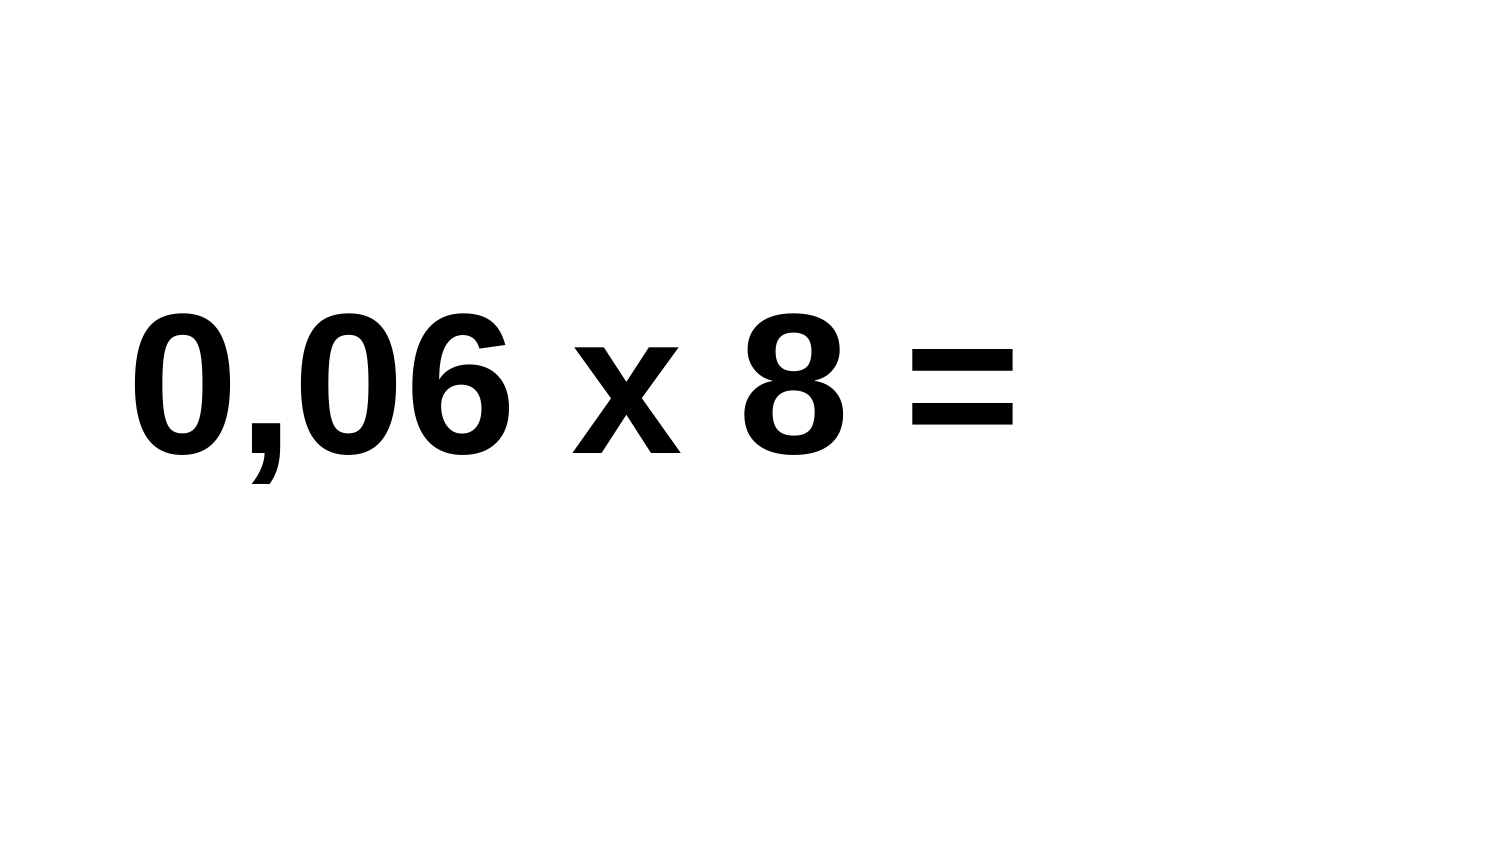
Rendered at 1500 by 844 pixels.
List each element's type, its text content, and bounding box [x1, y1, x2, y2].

text_box 0,06 x 8 = [112, 318, 1388, 509]
